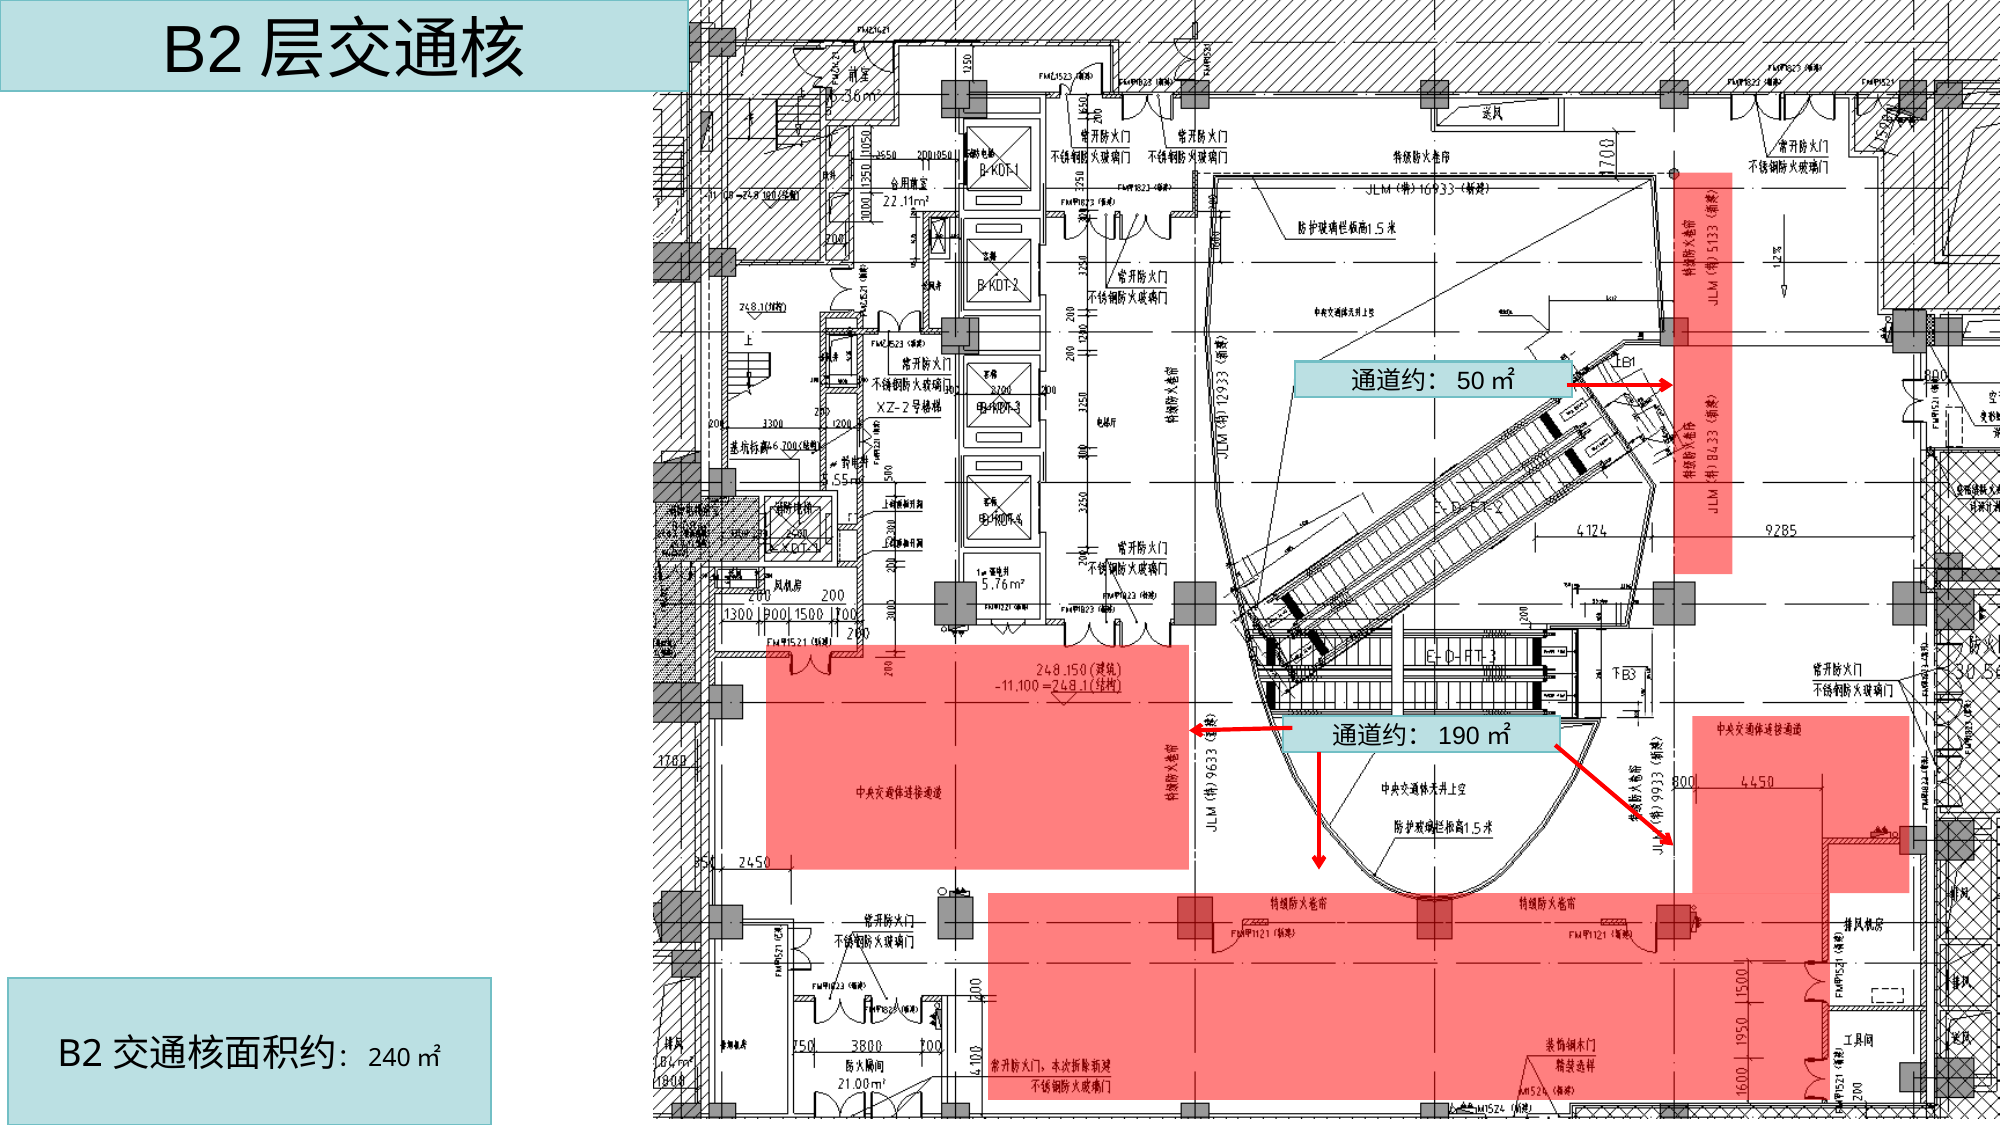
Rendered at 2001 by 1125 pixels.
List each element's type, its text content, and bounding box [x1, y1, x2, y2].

text_box B2层交通核 [0, 0, 653, 92]
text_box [1555, 744, 1674, 846]
picture [653, 0, 2000, 1119]
text_box B2交通核面积约：240㎡ [7, 977, 492, 1125]
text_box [1189, 727, 1293, 731]
